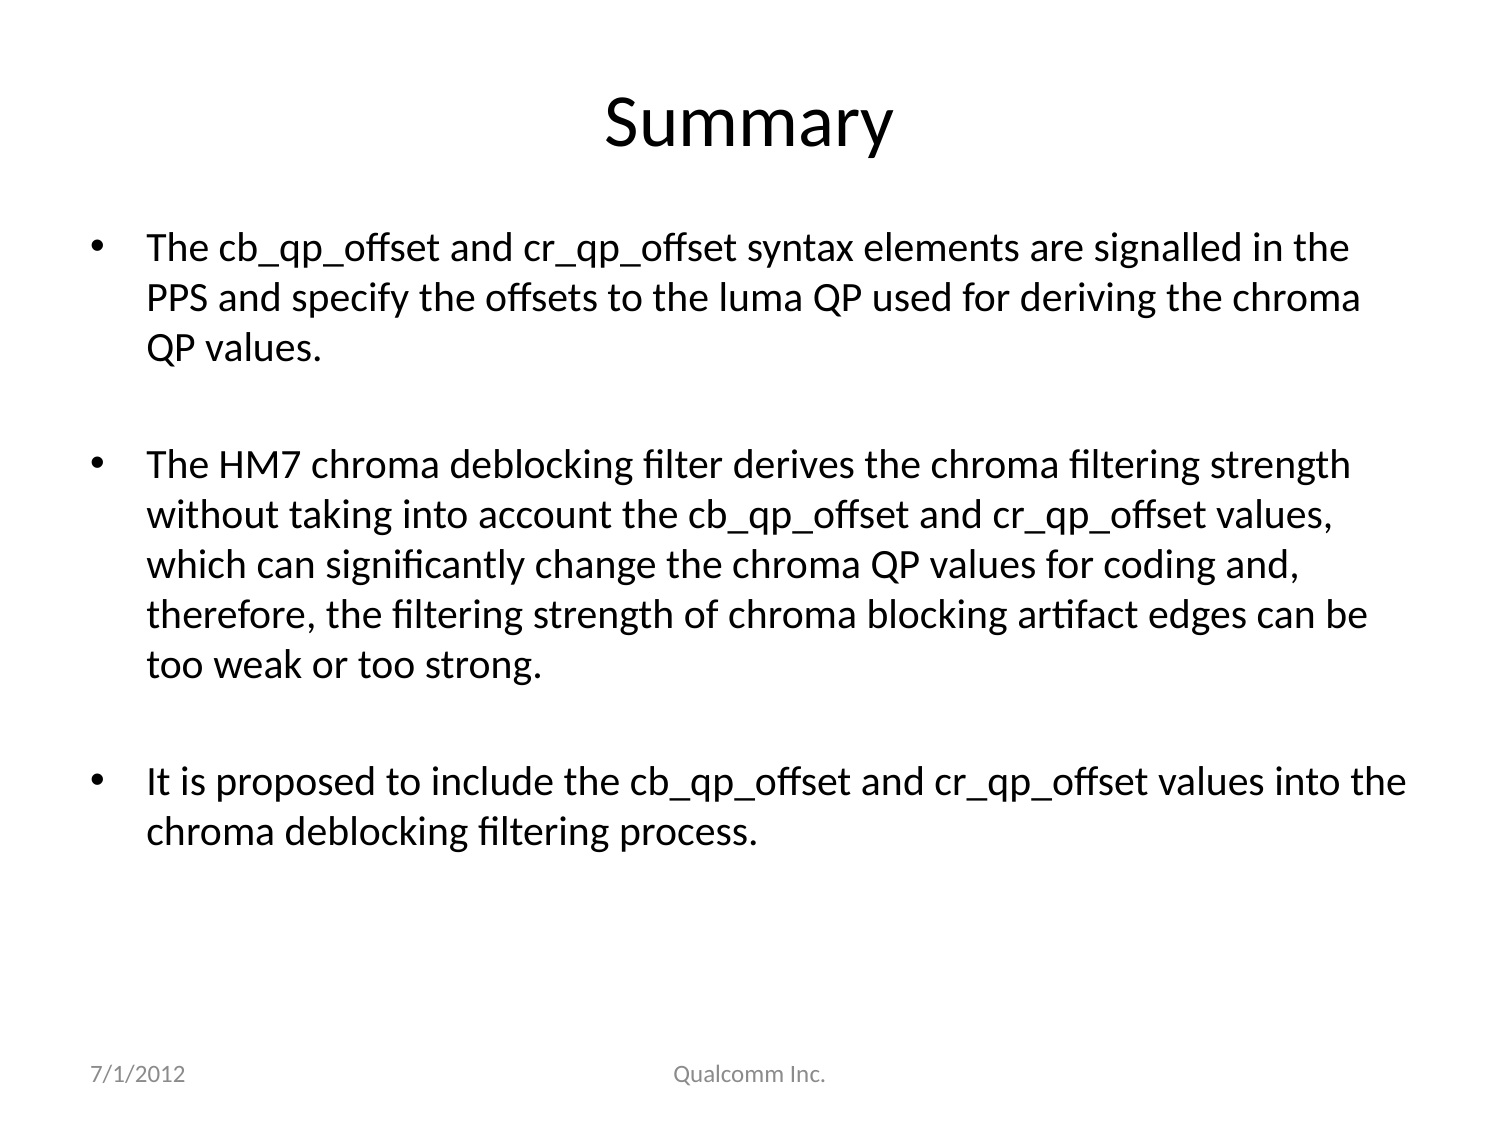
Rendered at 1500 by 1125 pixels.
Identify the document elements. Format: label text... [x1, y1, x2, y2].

title Summary [75, 45, 1425, 188]
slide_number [75, 1042, 425, 1103]
list The cb_qp_offset and cr_qp_offset syntax elements are signalled in the PPS and specify the offsets to the luma QP used for deriving the chroma QP values. The HM7 chroma deblocking filter derives the chroma filtering strength without taking into account the cb_qp_offset and cr_qp_offset values, which can significantly change the chroma QP values for coding and, therefore, the filtering strength of chroma blocking artifact edges can be too weak or too strong. It is proposed to include the cb_qp_offset and cr_qp_offset values into the chroma deblocking filtering process. [75, 212, 1425, 1005]
footer Qualcomm Inc. [512, 1042, 988, 1103]
